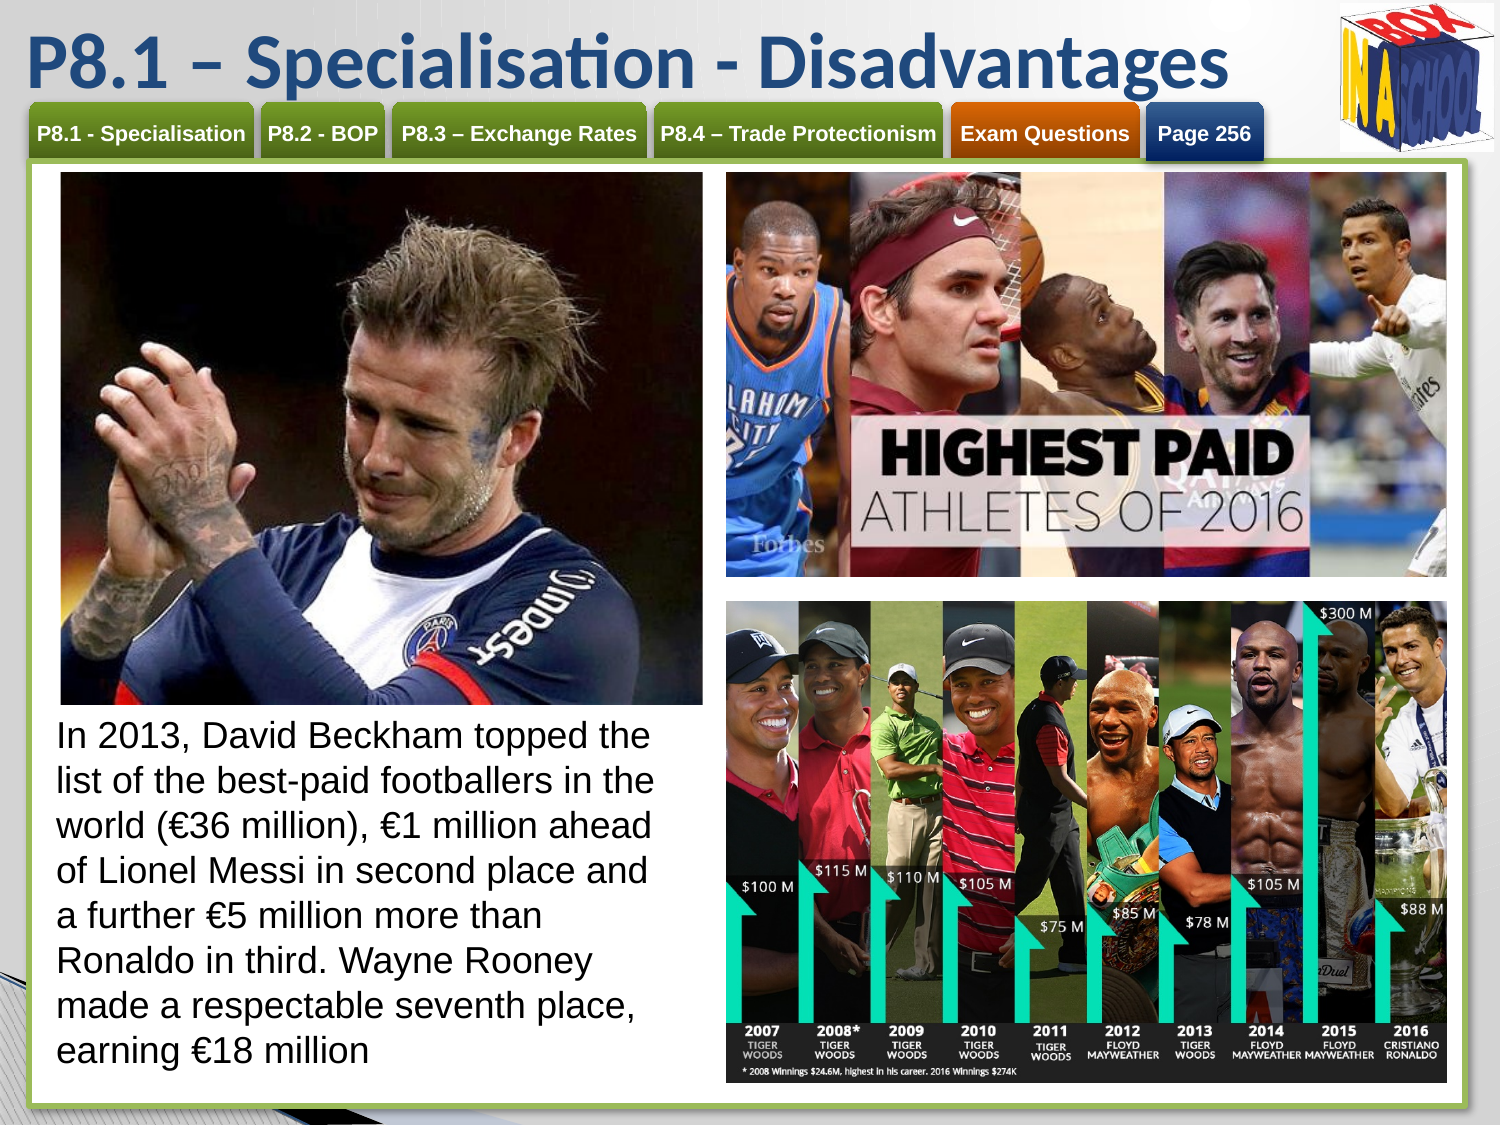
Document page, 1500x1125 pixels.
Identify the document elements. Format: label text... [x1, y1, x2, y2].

text_box In 2013, David Beckham topped the list of the best-paid footballers in the world (€36 million), €1 million ahead of Lionel Messi in second place and a further €5 million more than Ronaldo in third. Wayne Rooney made a respectable seventh place, earning €18 million [41, 704, 691, 1079]
picture [726, 172, 1448, 577]
title P8.1 – Specialisation - Disadvantages [11, 11, 1465, 102]
picture [1340, 3, 1495, 152]
picture [281, 1114, 303, 1125]
text_box Page 256 [1145, 102, 1264, 161]
picture [726, 601, 1448, 1083]
picture [60, 172, 703, 705]
